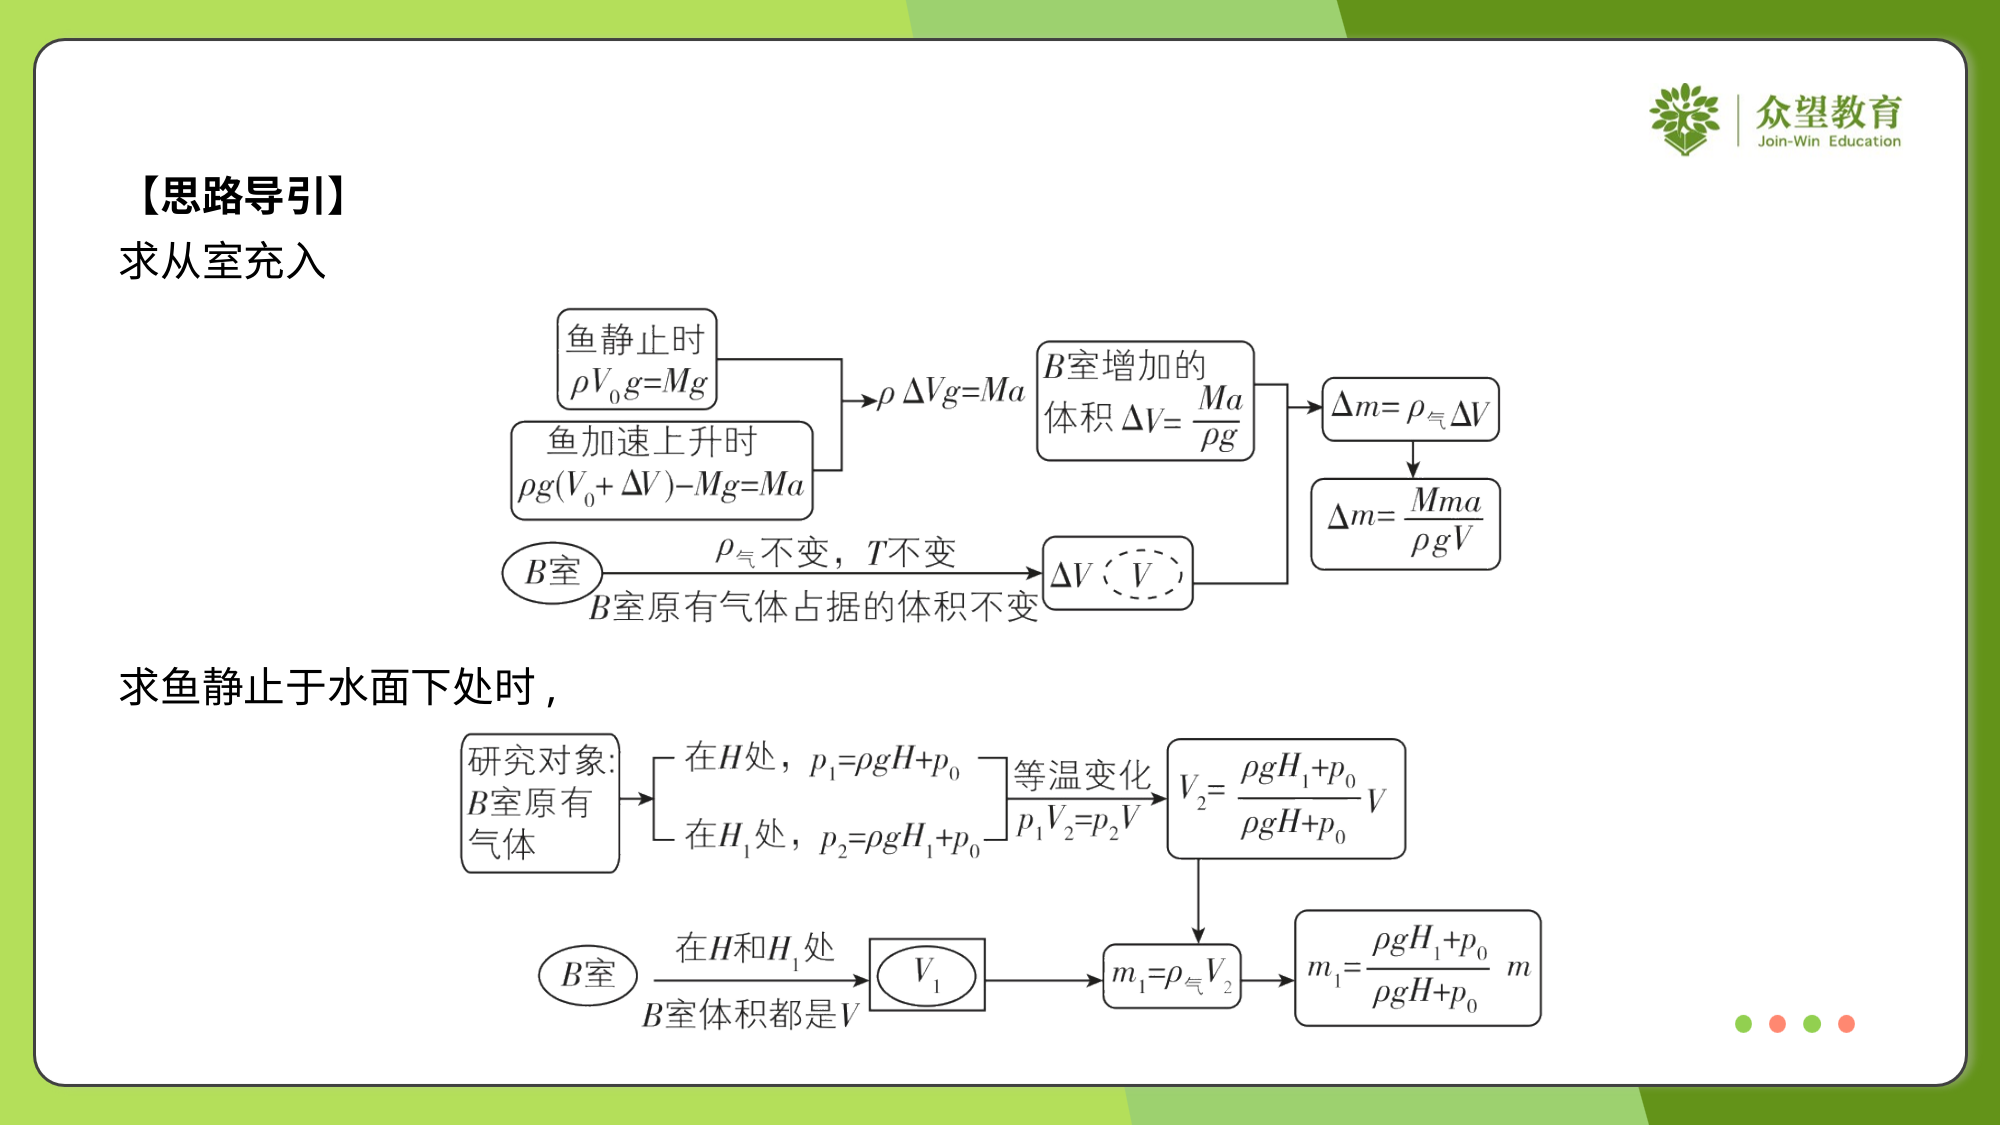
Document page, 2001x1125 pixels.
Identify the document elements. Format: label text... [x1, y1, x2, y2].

picture [0, 0, 2000, 1125]
text_box 【思路导引】 [118, 159, 1883, 216]
